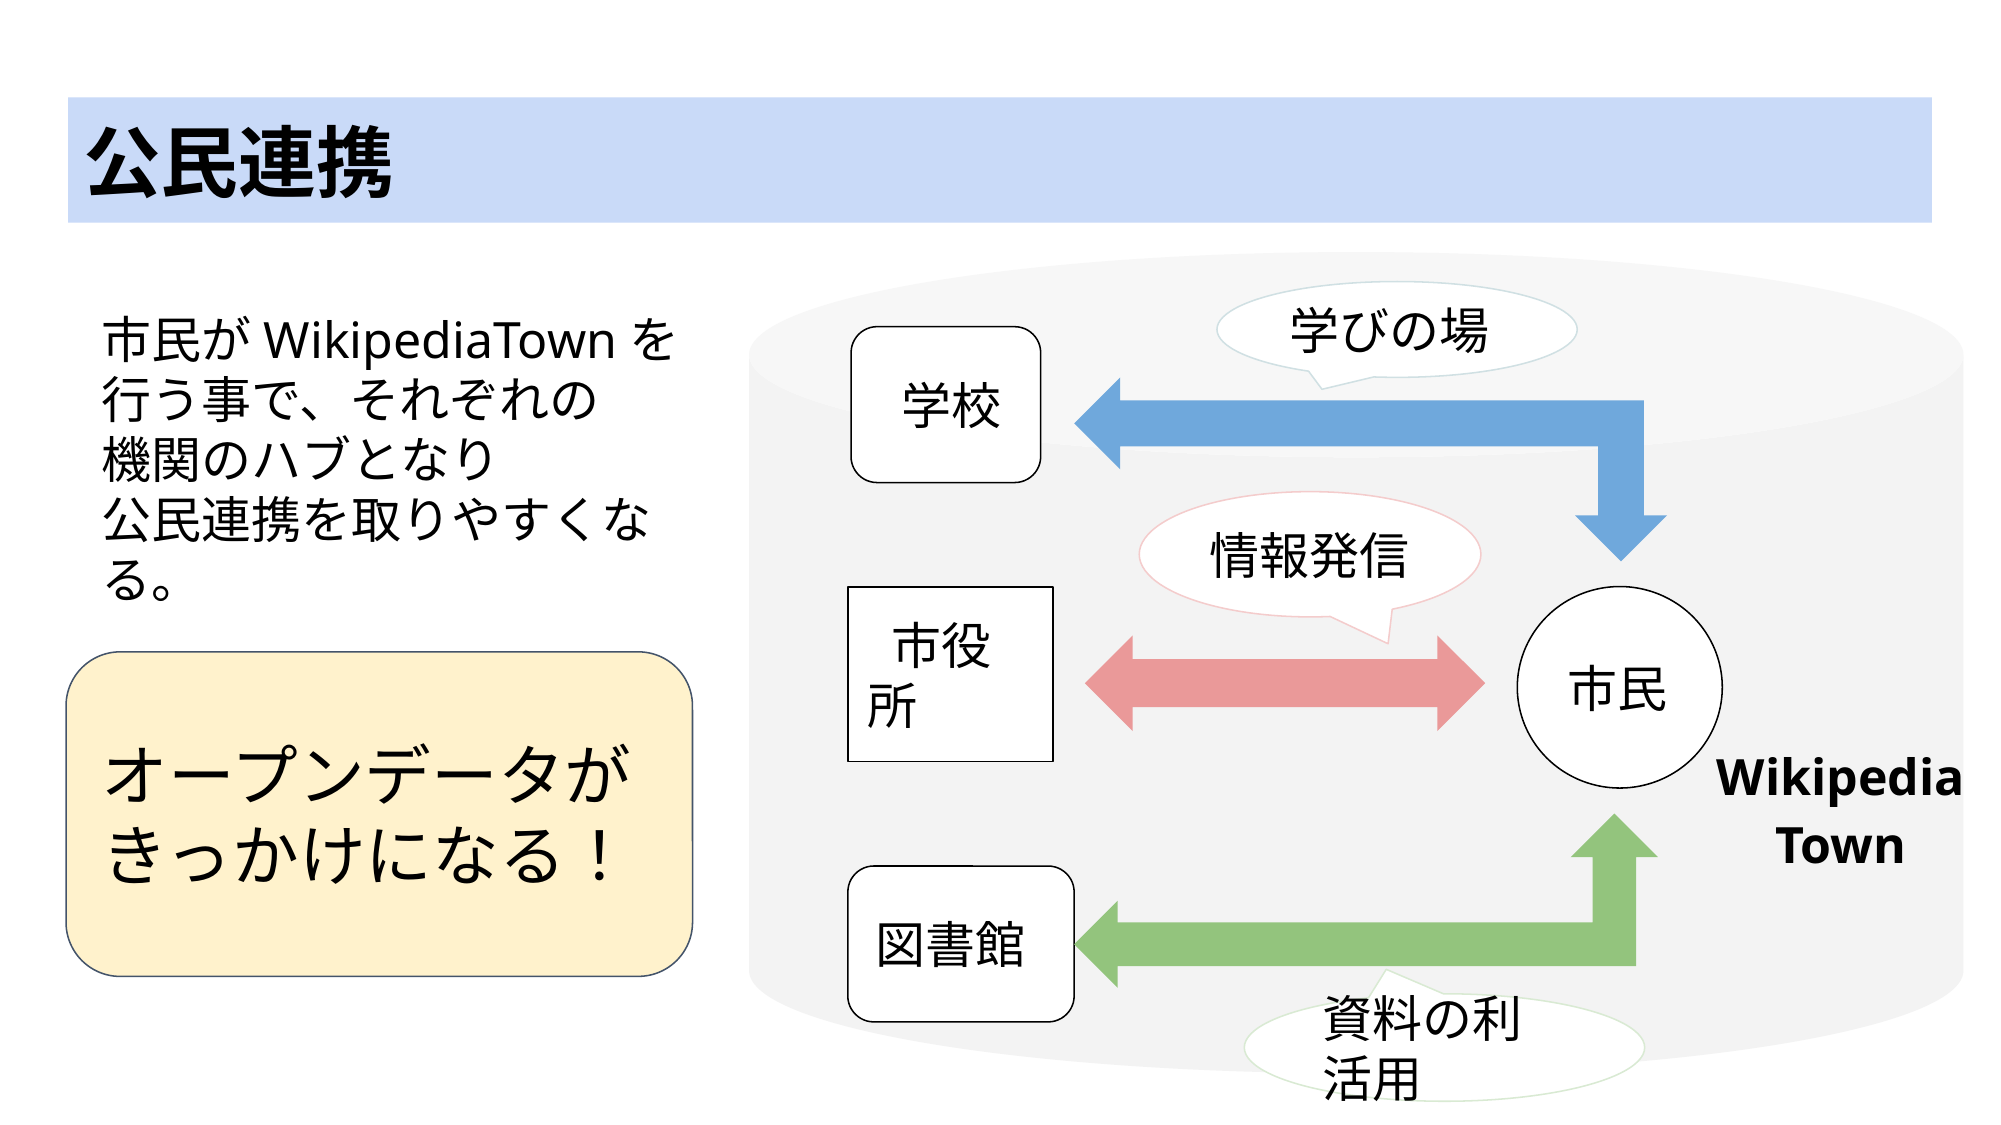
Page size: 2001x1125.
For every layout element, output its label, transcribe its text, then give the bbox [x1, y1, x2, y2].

text_box [749, 252, 1964, 1073]
text_box [1074, 813, 1658, 988]
text_box Wikipedia Town [1657, 715, 2000, 824]
text_box 市民 [1517, 586, 1723, 789]
text_box 学校 [851, 326, 1041, 483]
text_box 市役所 [847, 587, 1053, 762]
text_box [1074, 377, 1668, 562]
text_box 図書館 [847, 865, 1075, 1022]
text_box オープンデータが きっかけになる！ [66, 651, 693, 977]
title 公民連携 [68, 97, 1932, 223]
text_box [1084, 635, 1486, 732]
text_box 市民がWikipediaTownを 行う事で、それぞれの 機関のハブとなり 公民連携を取りやすくなる。 [81, 288, 709, 1022]
text_box 学びの場 [1216, 281, 1578, 390]
text_box 情報発信 [1139, 491, 1481, 644]
text_box 資料の利活用 [1244, 969, 1645, 1102]
